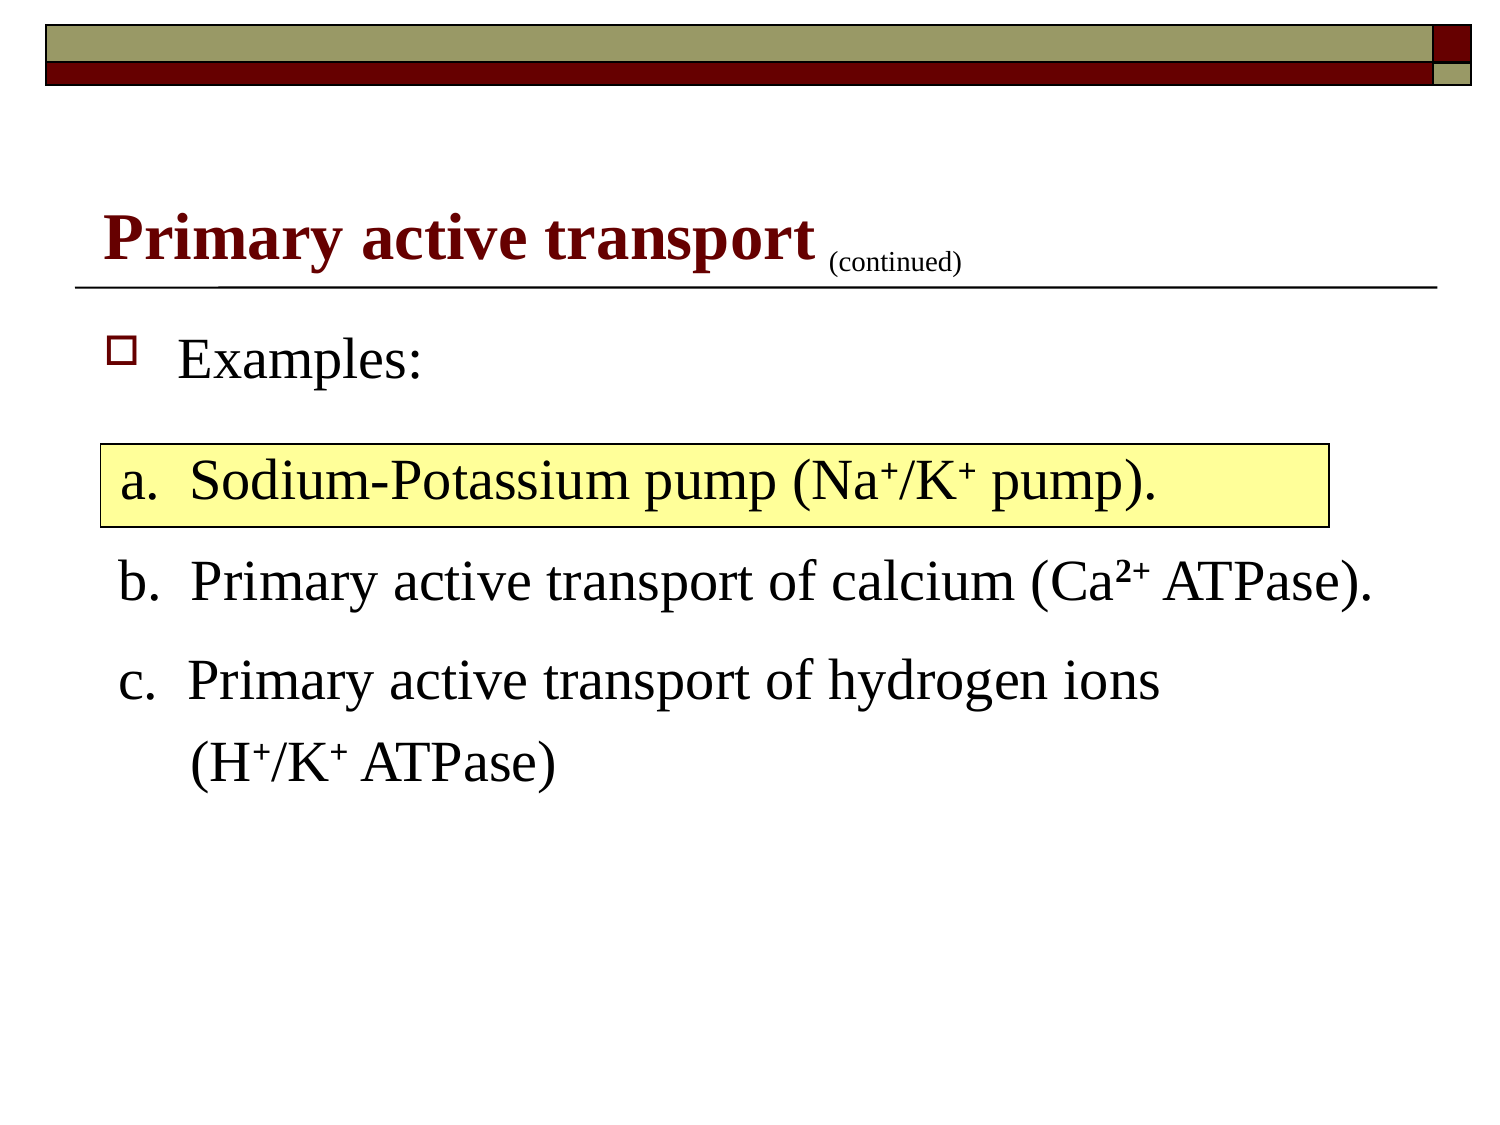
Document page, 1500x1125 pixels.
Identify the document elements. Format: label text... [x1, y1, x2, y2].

title Primary active transport (continued) [88, 49, 1400, 286]
list Examples: a. Sodium-Potassium pump (Na+/K+ pump). b. Primary active transport of calcium (Ca2+ ATPase). c. Primary active transport of hydrogen ions (H+/K+ ATPase) [88, 312, 1442, 1000]
